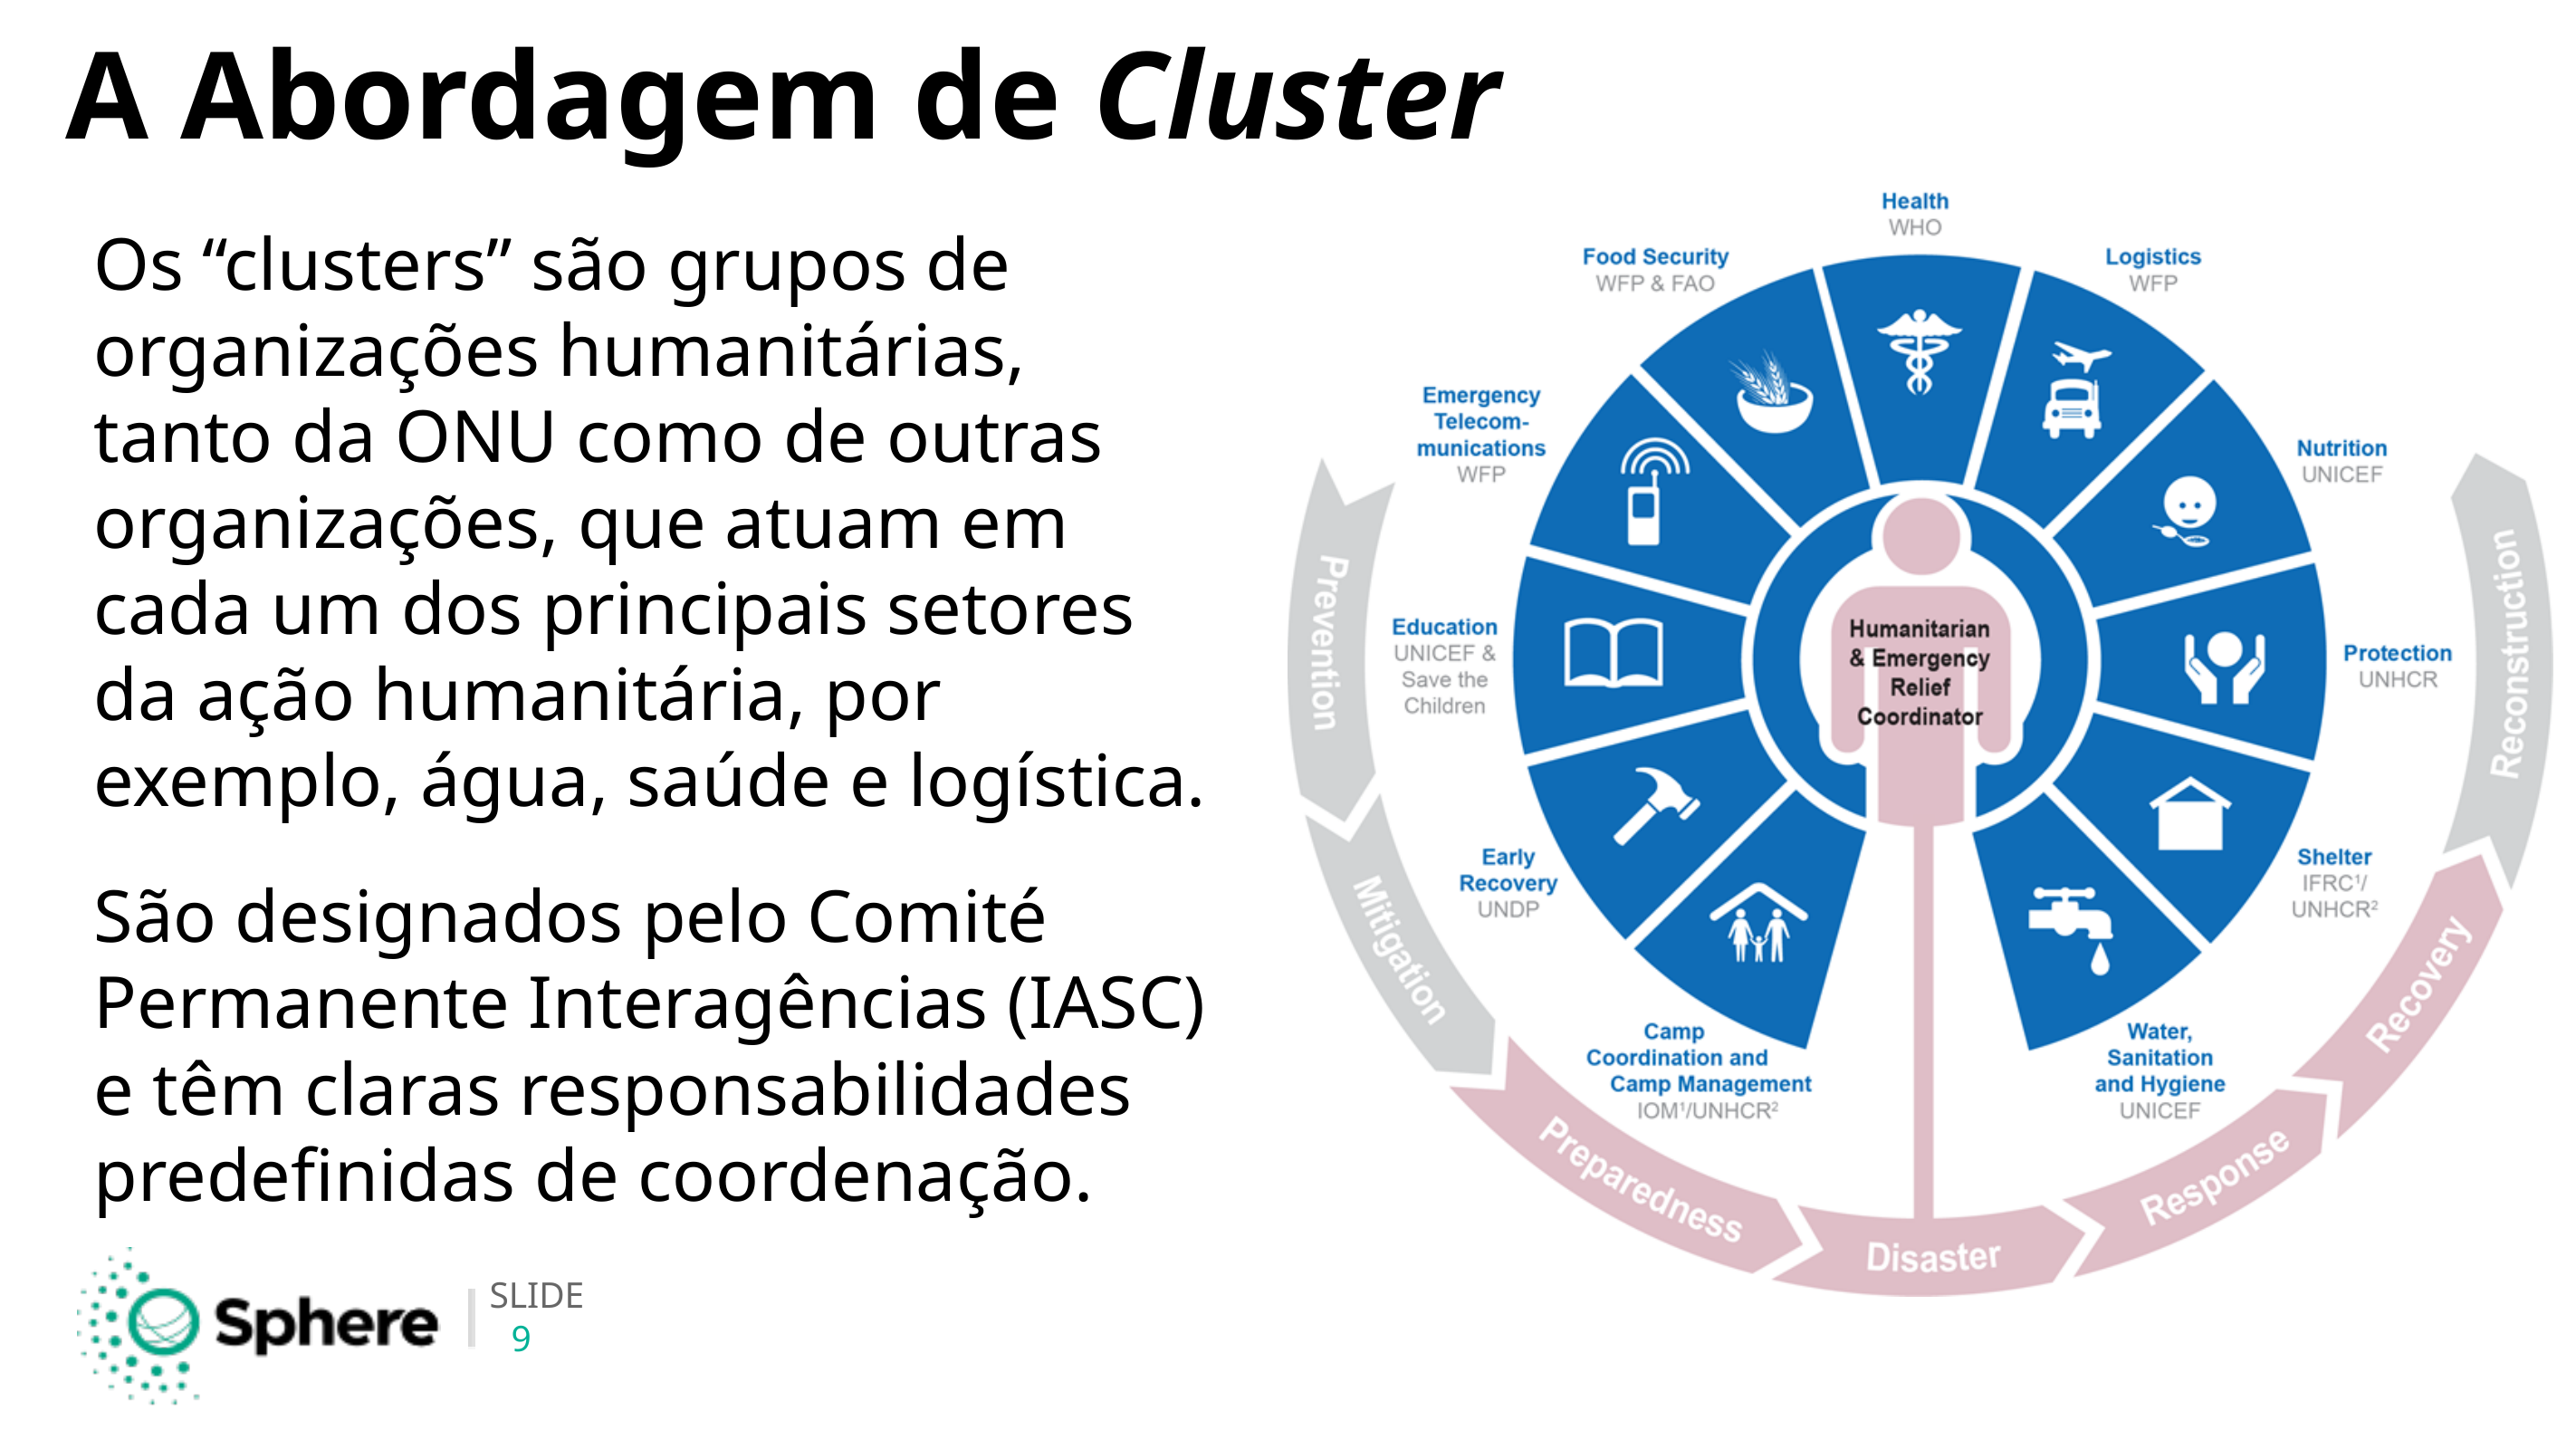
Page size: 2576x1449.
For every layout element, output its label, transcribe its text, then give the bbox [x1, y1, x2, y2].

title A Abordagem de Cluster [57, 10, 2131, 179]
picture [468, 1342, 479, 1349]
slide_number 9 [503, 1308, 563, 1367]
list Os “clusters” são grupos de organizações humanitárias, tanto da ONU como de outras organizações, que atuam em cada um dos principais setores da ação humanitária, por exemplo, água, saúde e logística. São designados pelo Comité Permanente Interagências (IASC) e têm claras responsabilidades predefinidas de coordenação. [85, 210, 1223, 1342]
picture [77, 1247, 441, 1407]
picture [1287, 189, 2553, 1298]
